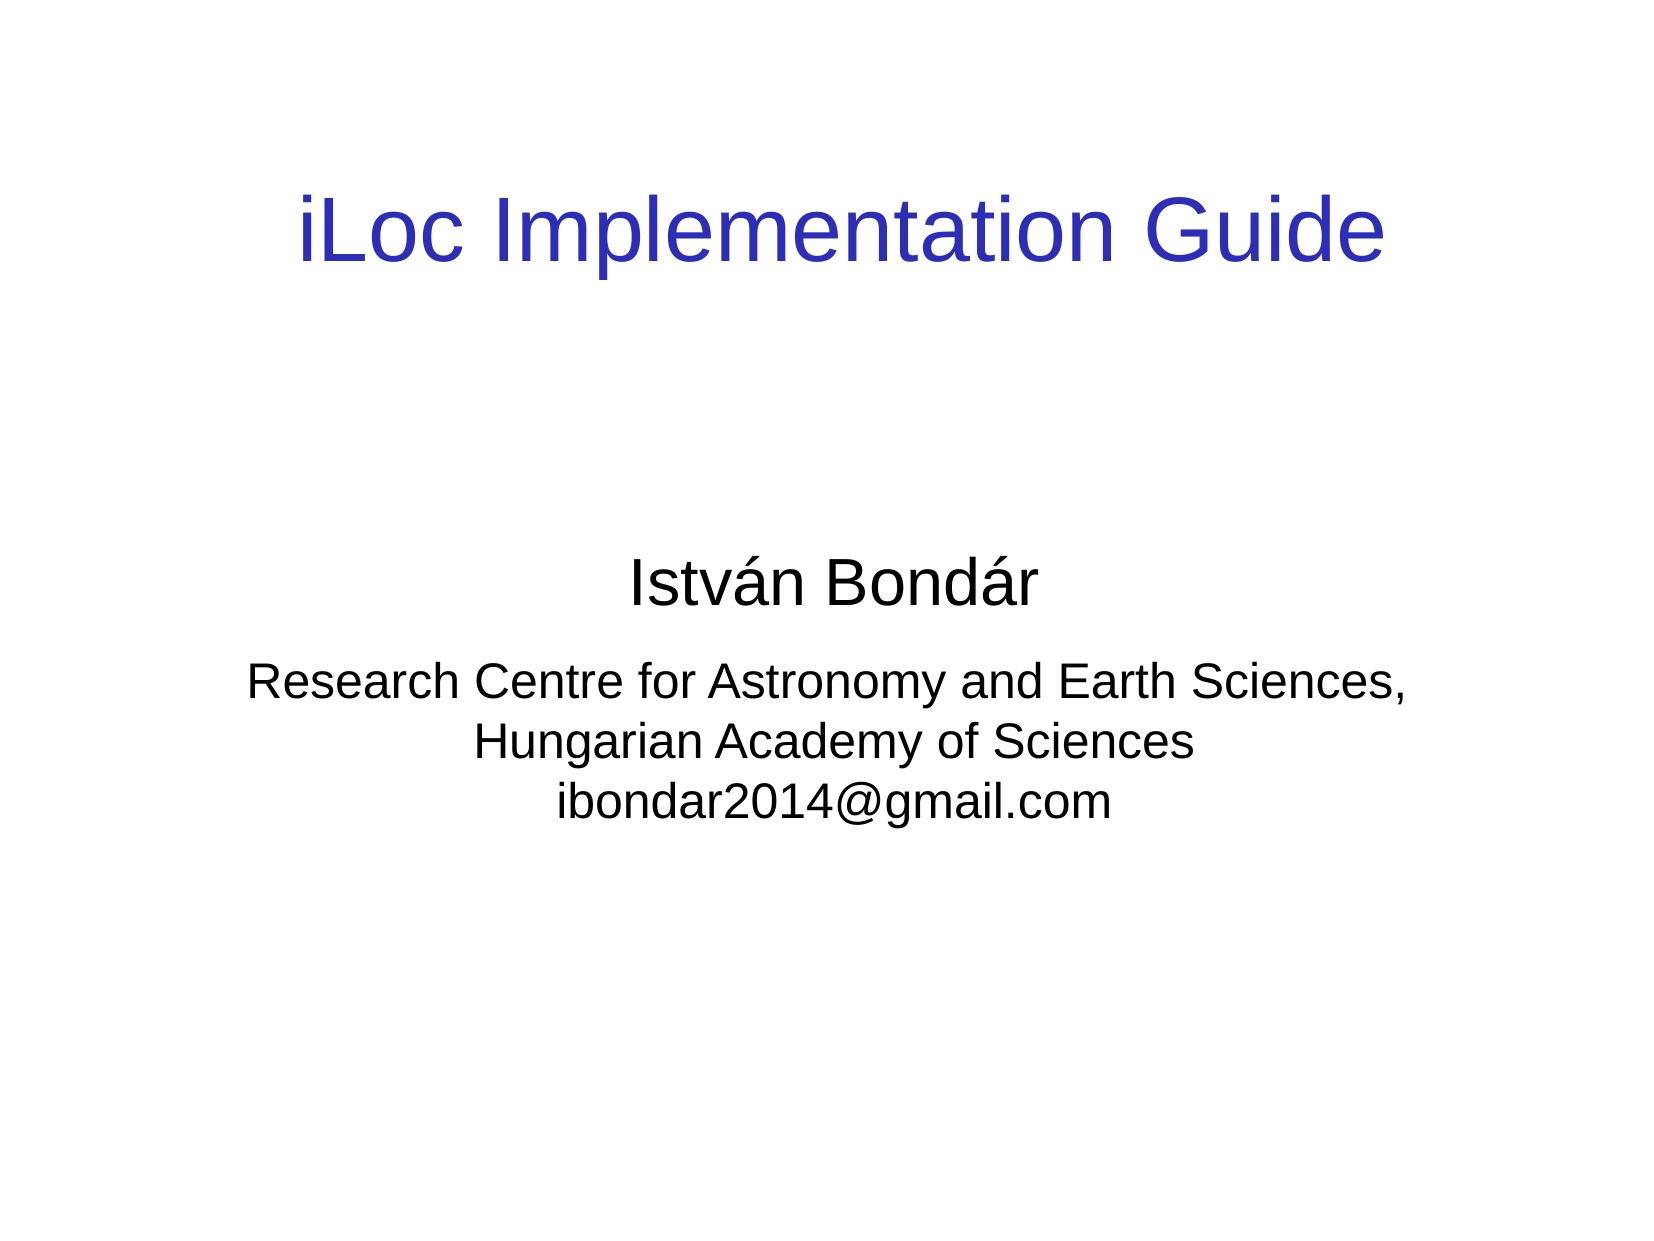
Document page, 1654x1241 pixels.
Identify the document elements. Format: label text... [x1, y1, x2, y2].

title iLoc Implementation Guide [107, 98, 1579, 363]
subtitle István Bondár Research Centre for Astronomy and Earth Sciences, Hungarian Academy of Sciences ibondar2014@gmail.com [129, 538, 1540, 1133]
